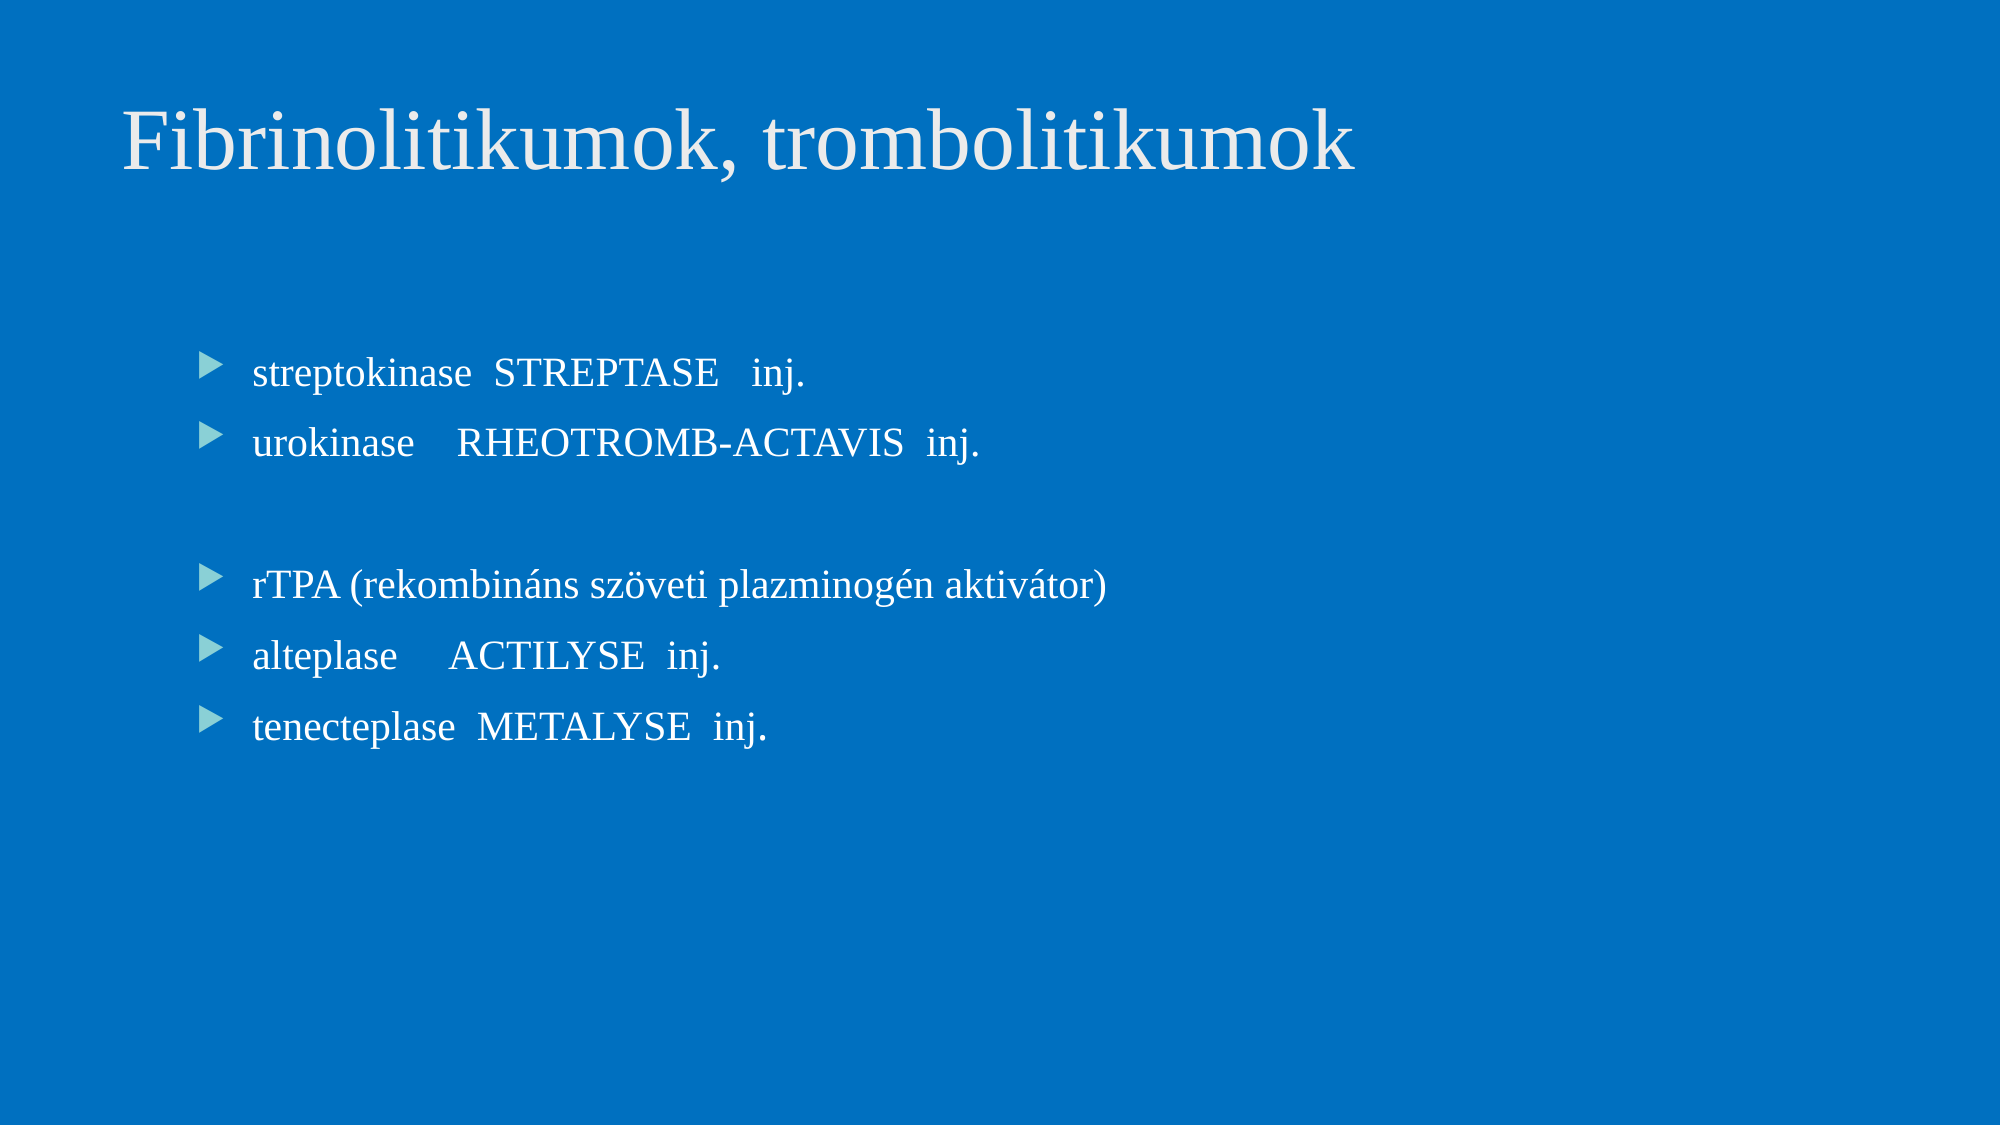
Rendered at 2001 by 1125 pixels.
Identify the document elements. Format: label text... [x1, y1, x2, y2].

title Fibrinolitikumok, trombolitikumok [106, 74, 1649, 304]
list streptokinase STREPTASE inj. urokinase RHEOTROMB-ACTAVIS inj. rTPA (rekombináns szöveti plazminogén aktivátor) alteplase ACTILYSE inj. tenecteplase METALYSE inj. [181, 336, 1649, 1025]
